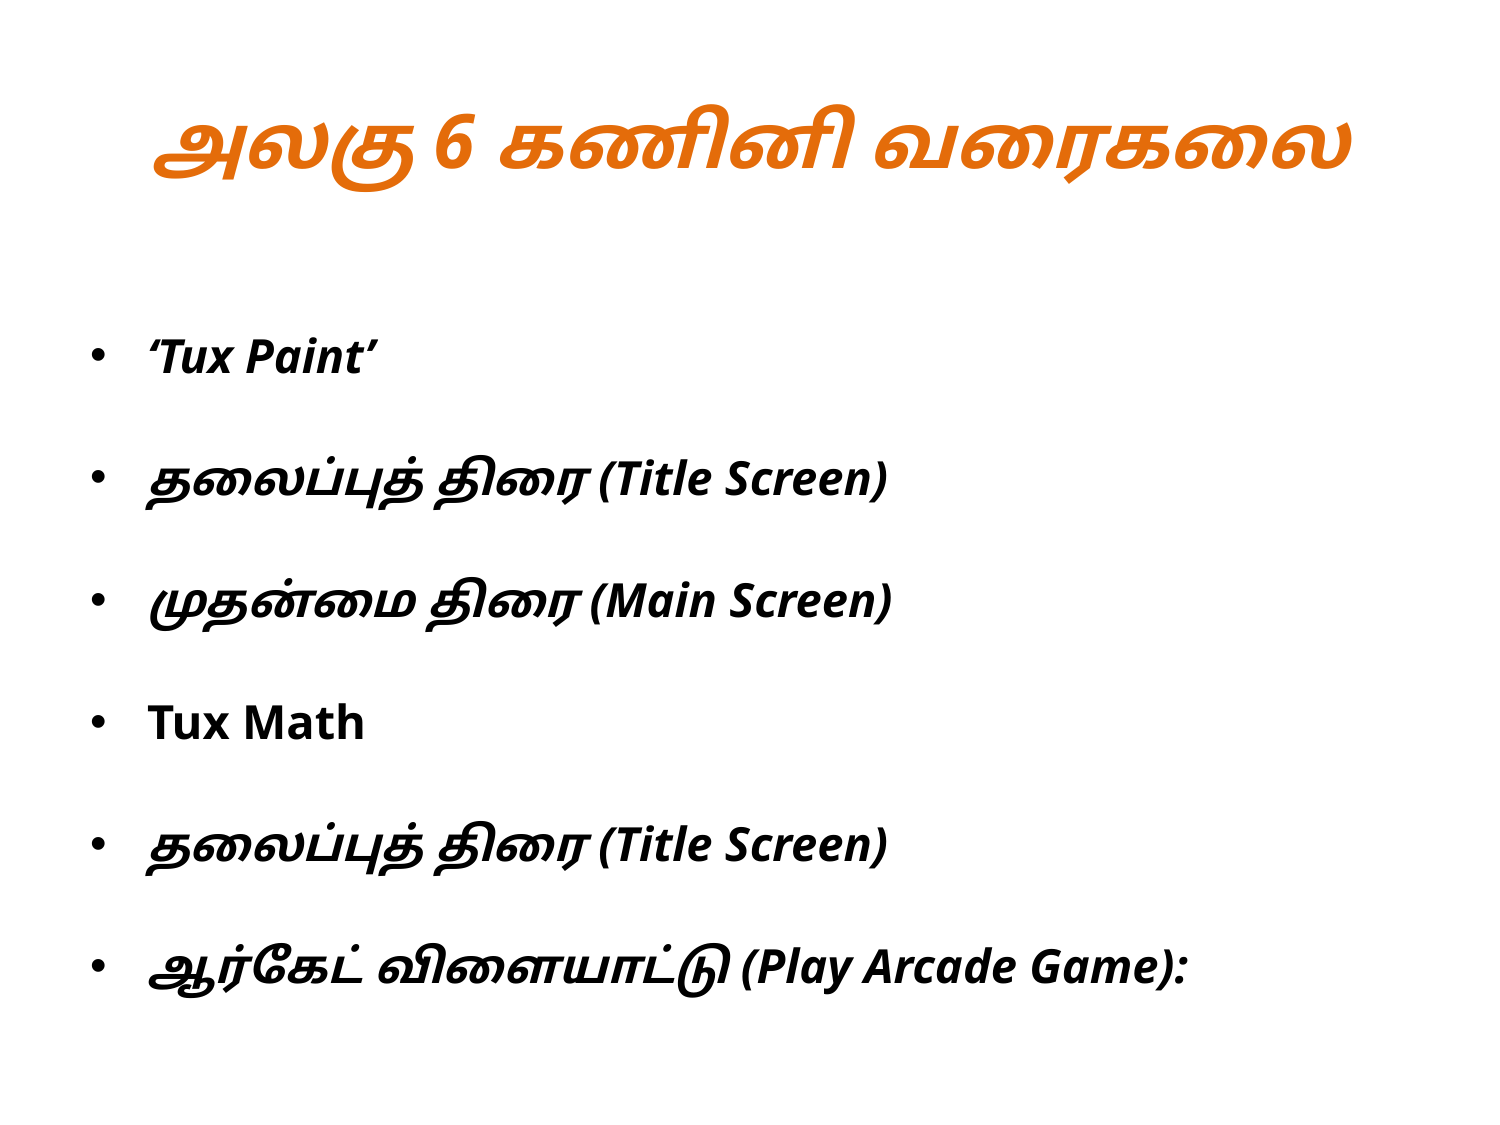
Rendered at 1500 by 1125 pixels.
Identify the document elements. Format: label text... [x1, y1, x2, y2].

list ‘Tux Paint’ தலைப்புத் திரை (Title Screen) முதன்மை திரை (Main Screen) Tux Math தலைப்புத் திரை (Title Screen) ஆர்கேட் விளையாட்டு (Play Arcade Game): [75, 262, 1425, 1005]
title அலகு 6 கணினி வரைகலை [75, 45, 1425, 233]
